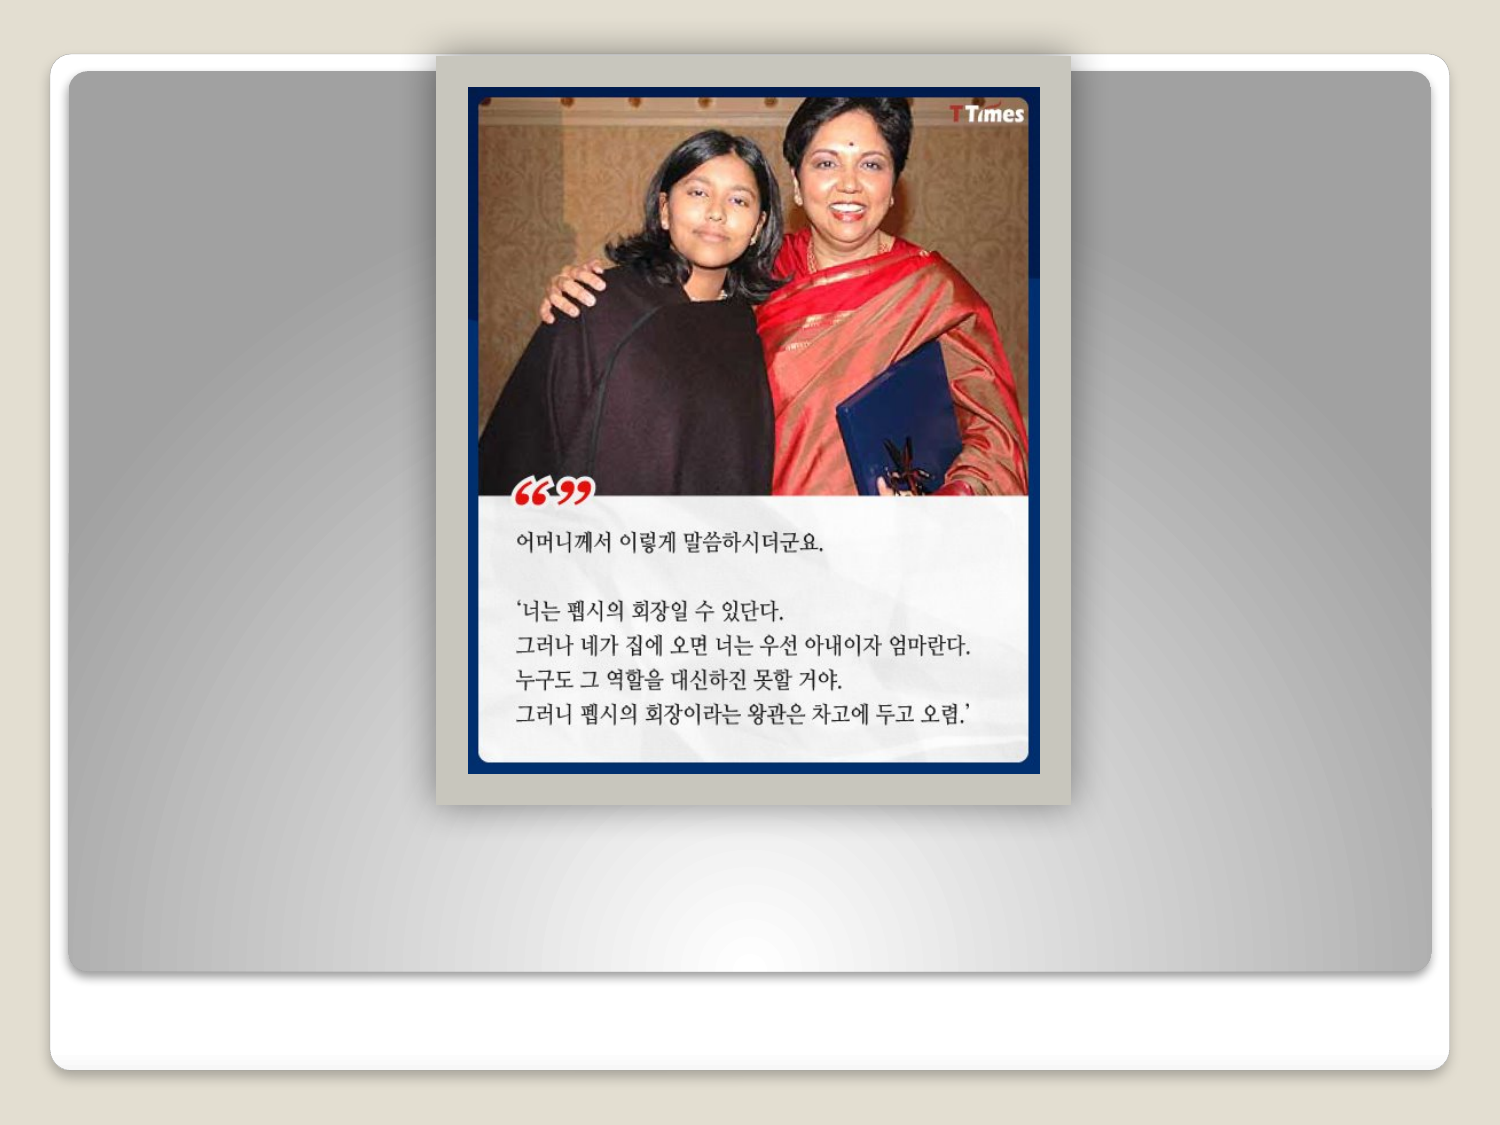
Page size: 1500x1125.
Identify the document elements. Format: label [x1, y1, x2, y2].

list [467, 86, 1041, 775]
